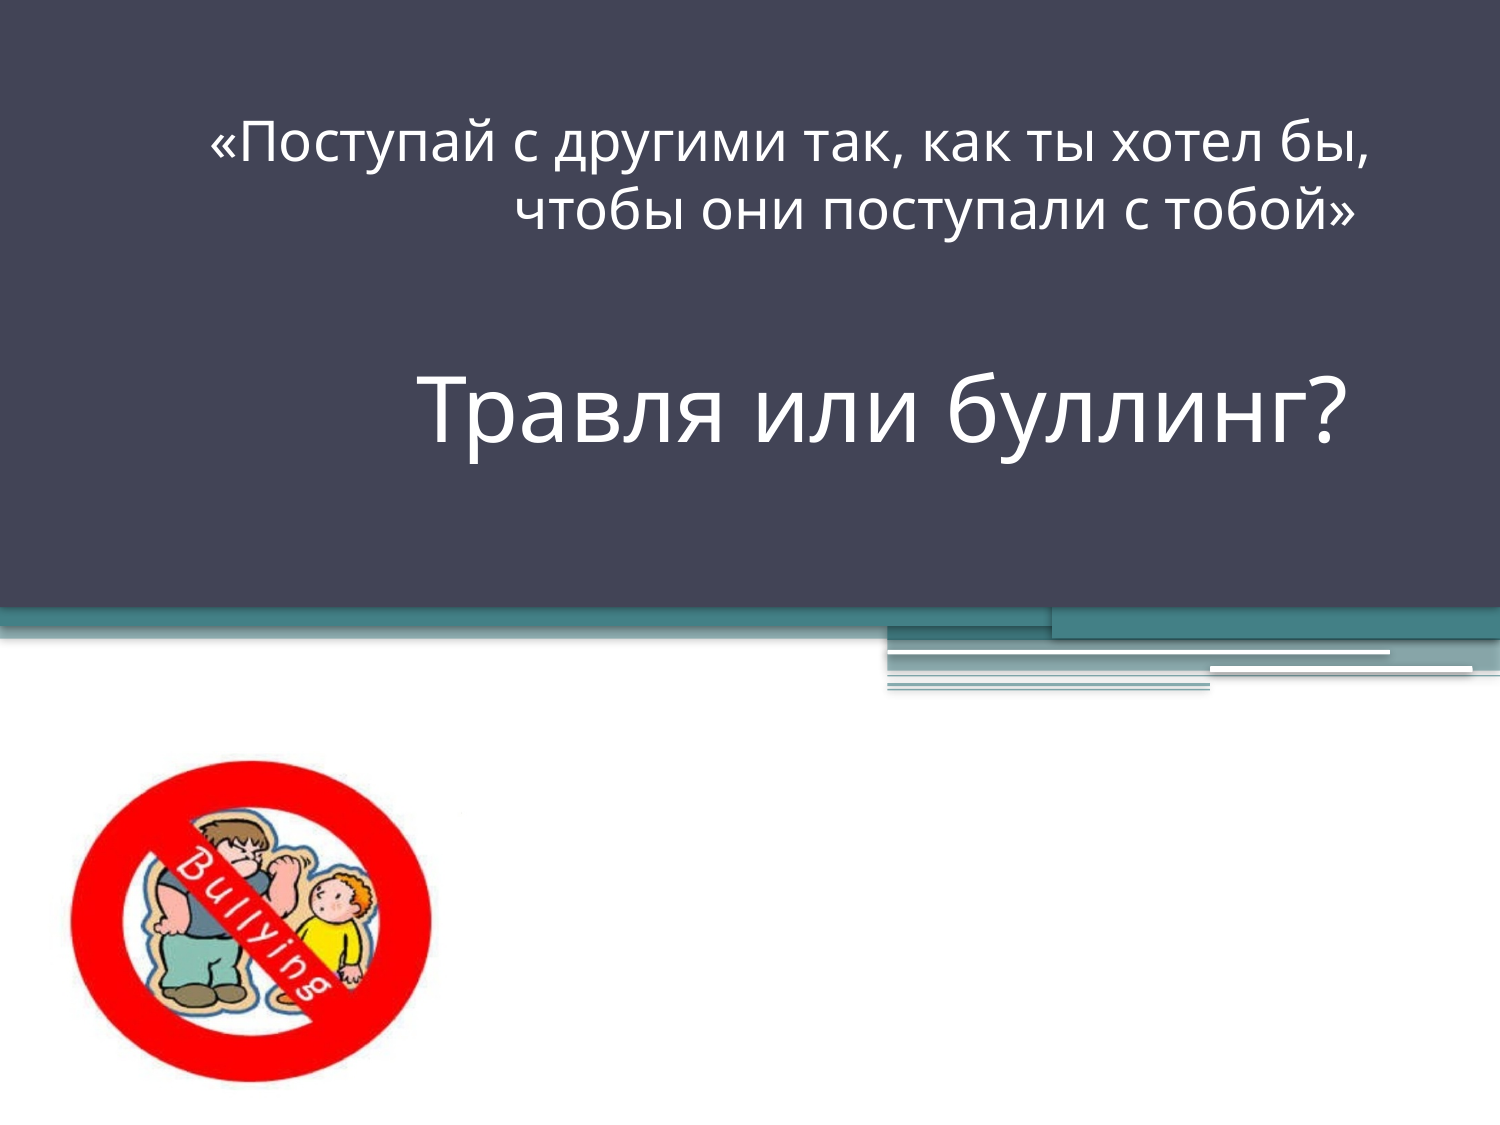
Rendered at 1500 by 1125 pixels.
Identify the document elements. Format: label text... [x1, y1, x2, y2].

picture [29, 751, 493, 1099]
title «Поступай с другими так, как ты хотел бы, чтобы они поступали с тобой» Травля или буллинг? [112, 54, 1388, 468]
